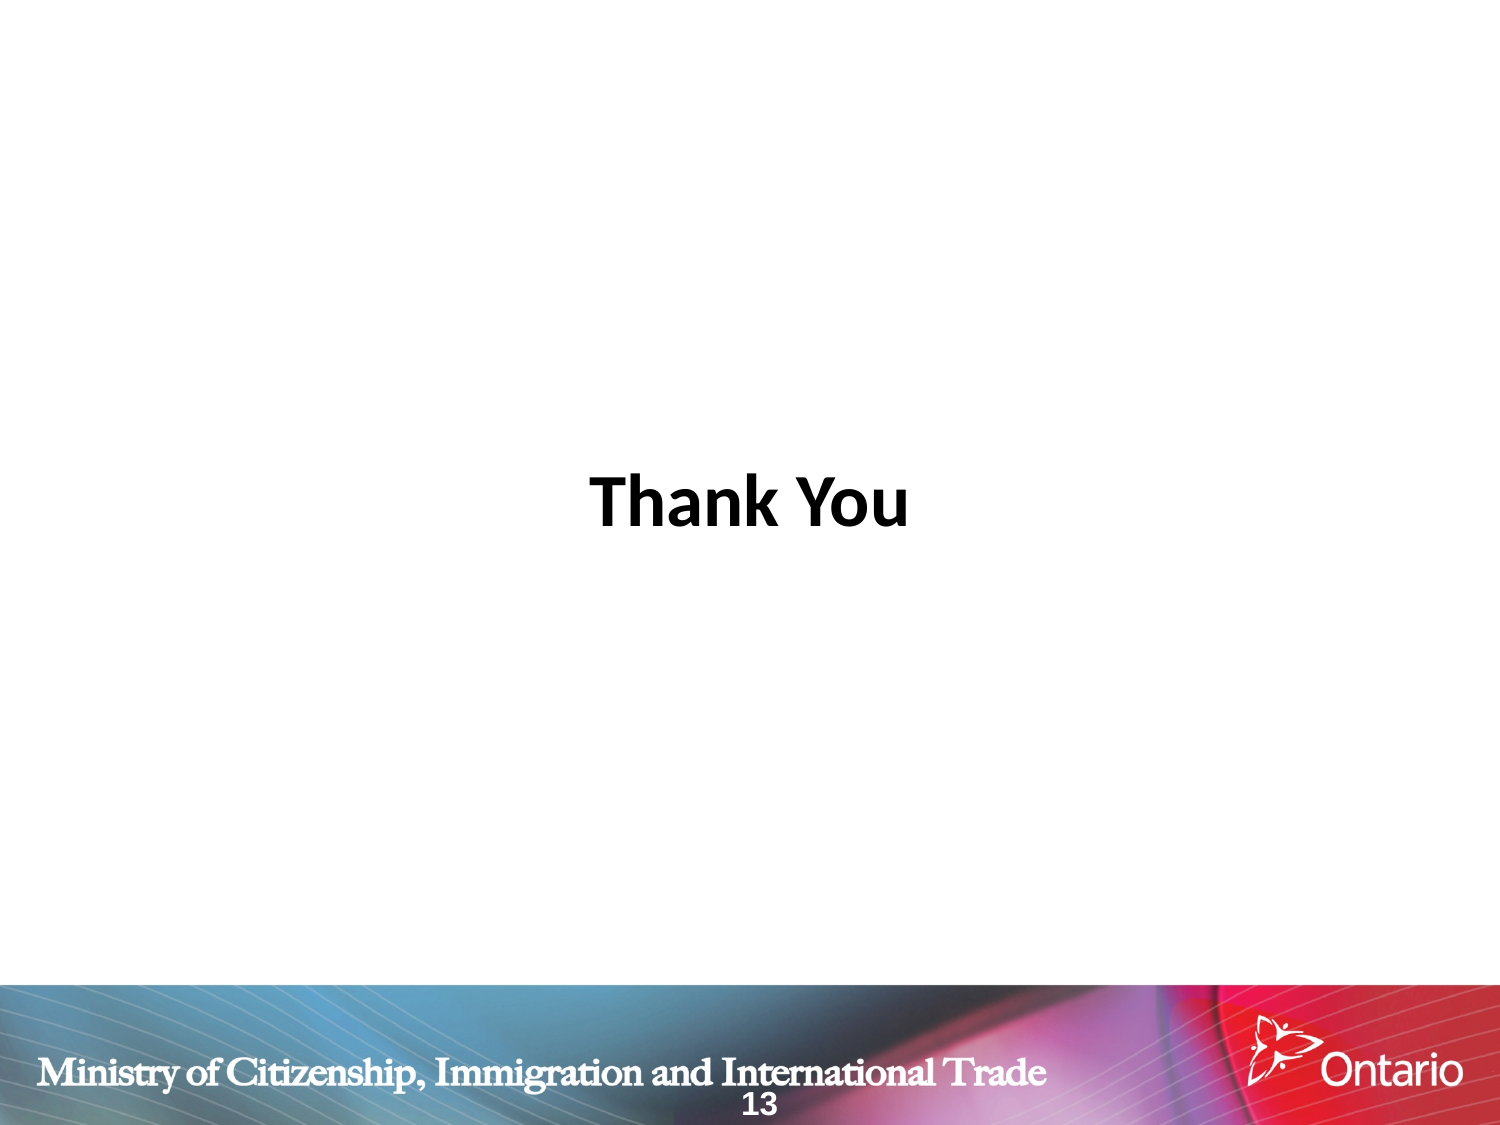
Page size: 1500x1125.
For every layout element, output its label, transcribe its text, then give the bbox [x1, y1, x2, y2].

slide_number 13 [442, 1074, 793, 1125]
list Thank You [75, 208, 1425, 964]
picture [0, 0, 1500, 1125]
